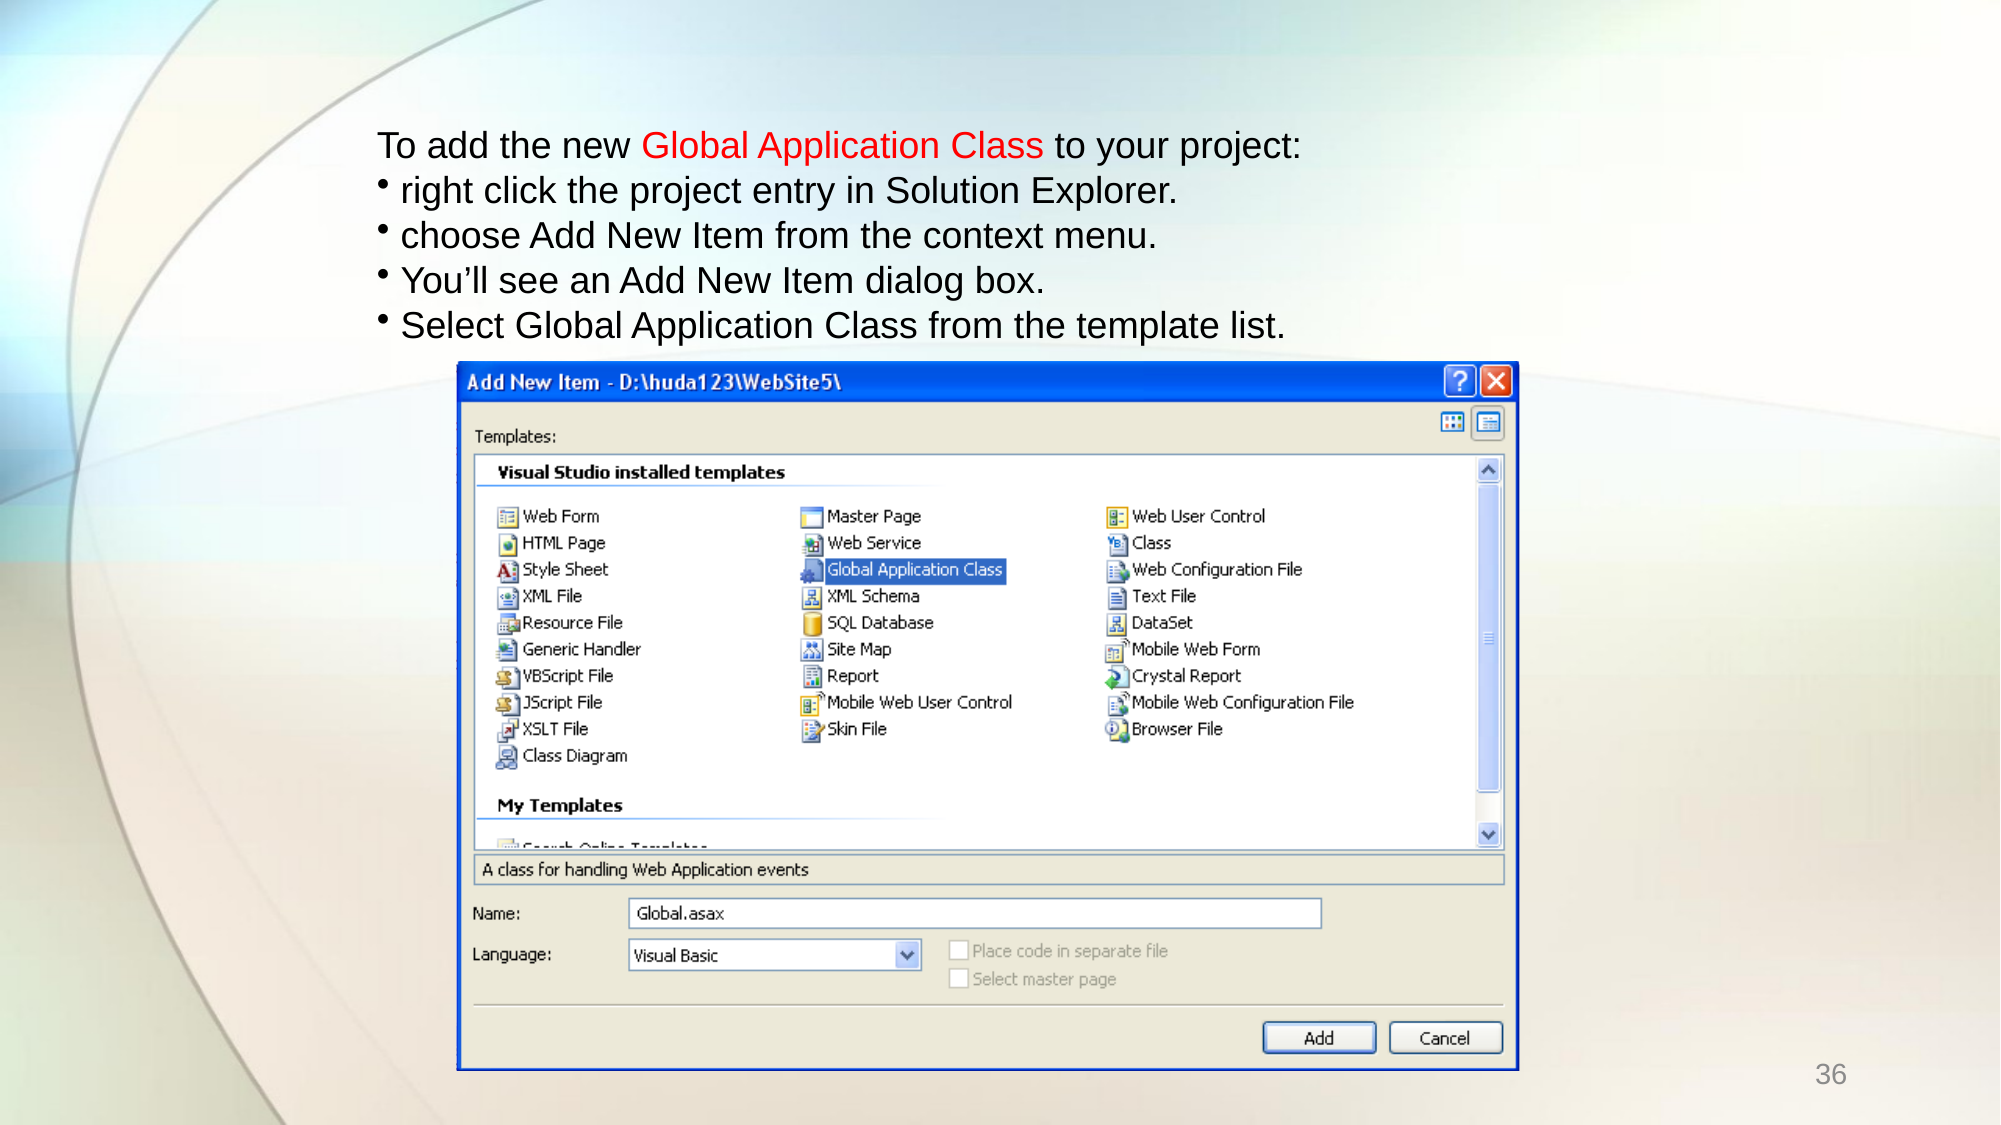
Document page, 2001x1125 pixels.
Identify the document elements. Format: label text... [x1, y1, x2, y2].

text_box To add the new Global Application Class to your project: right click the project entry in Solution Explorer. choose Add New Item from the context menu. You’ll see an Add New Item dialog box. Select Global Application Class from the template list. [362, 113, 1650, 354]
slide_number 36 [1325, 1042, 1863, 1103]
picture [0, 0, 2001, 1125]
